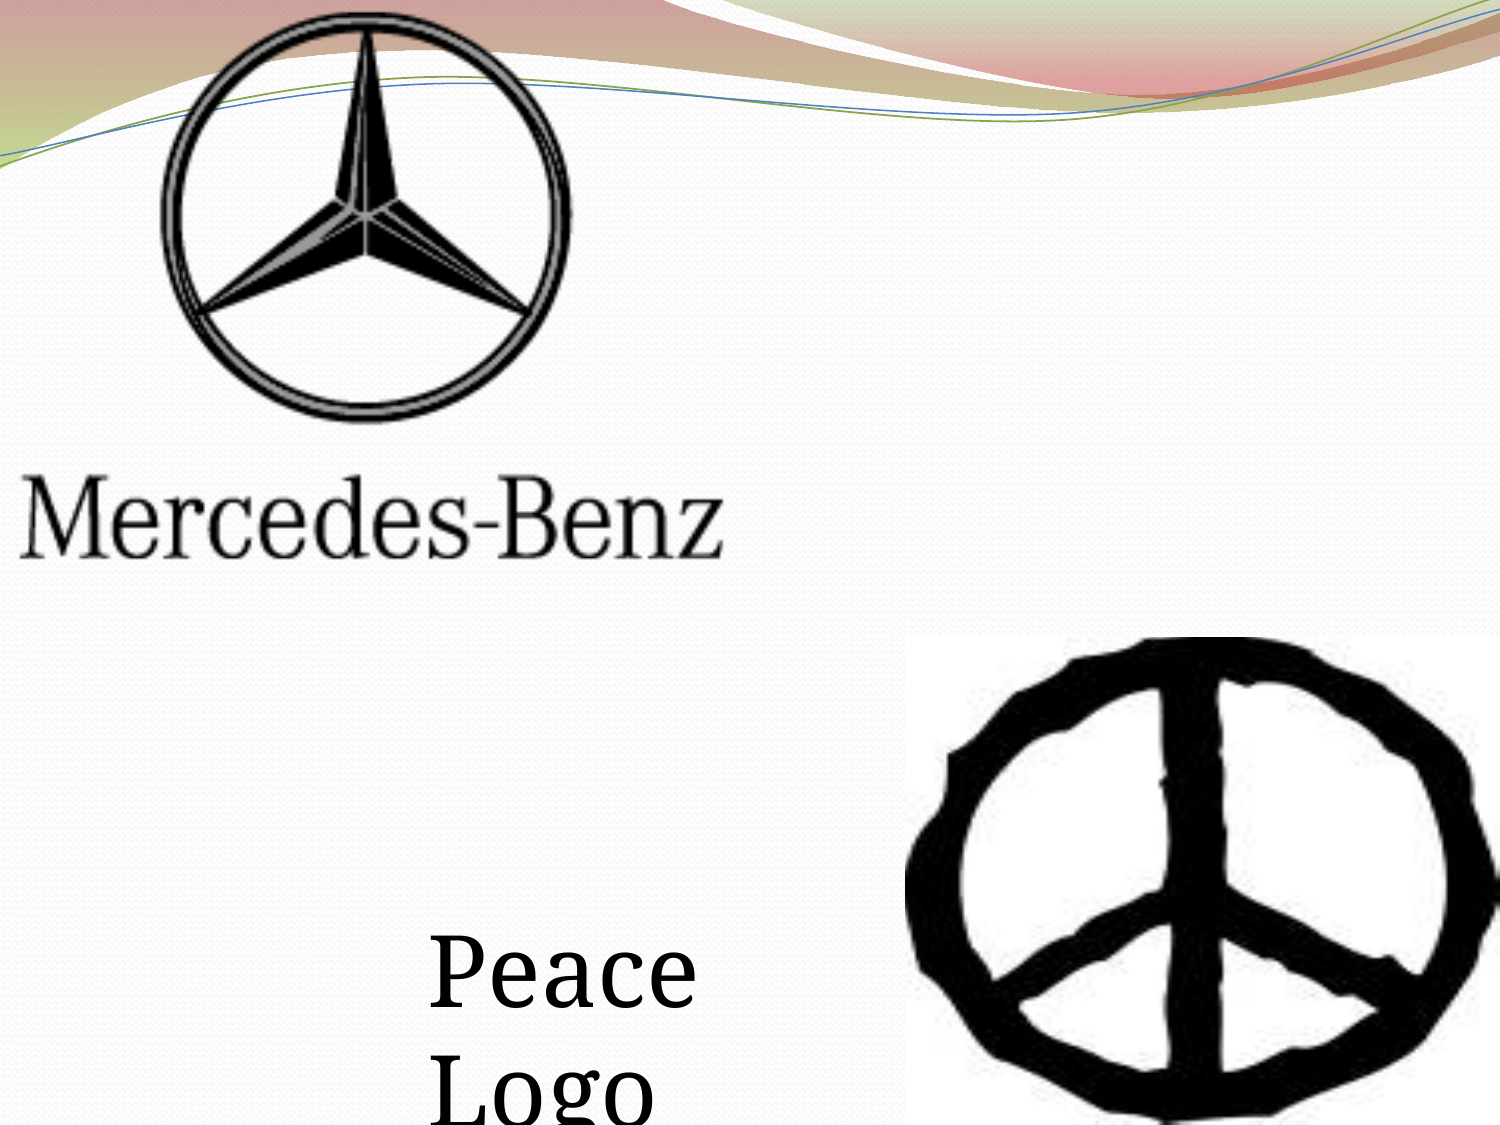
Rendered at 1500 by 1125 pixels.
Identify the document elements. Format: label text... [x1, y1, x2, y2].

picture [905, 637, 1500, 1125]
text_box Peace Logo [412, 899, 898, 1125]
picture [0, 0, 735, 576]
